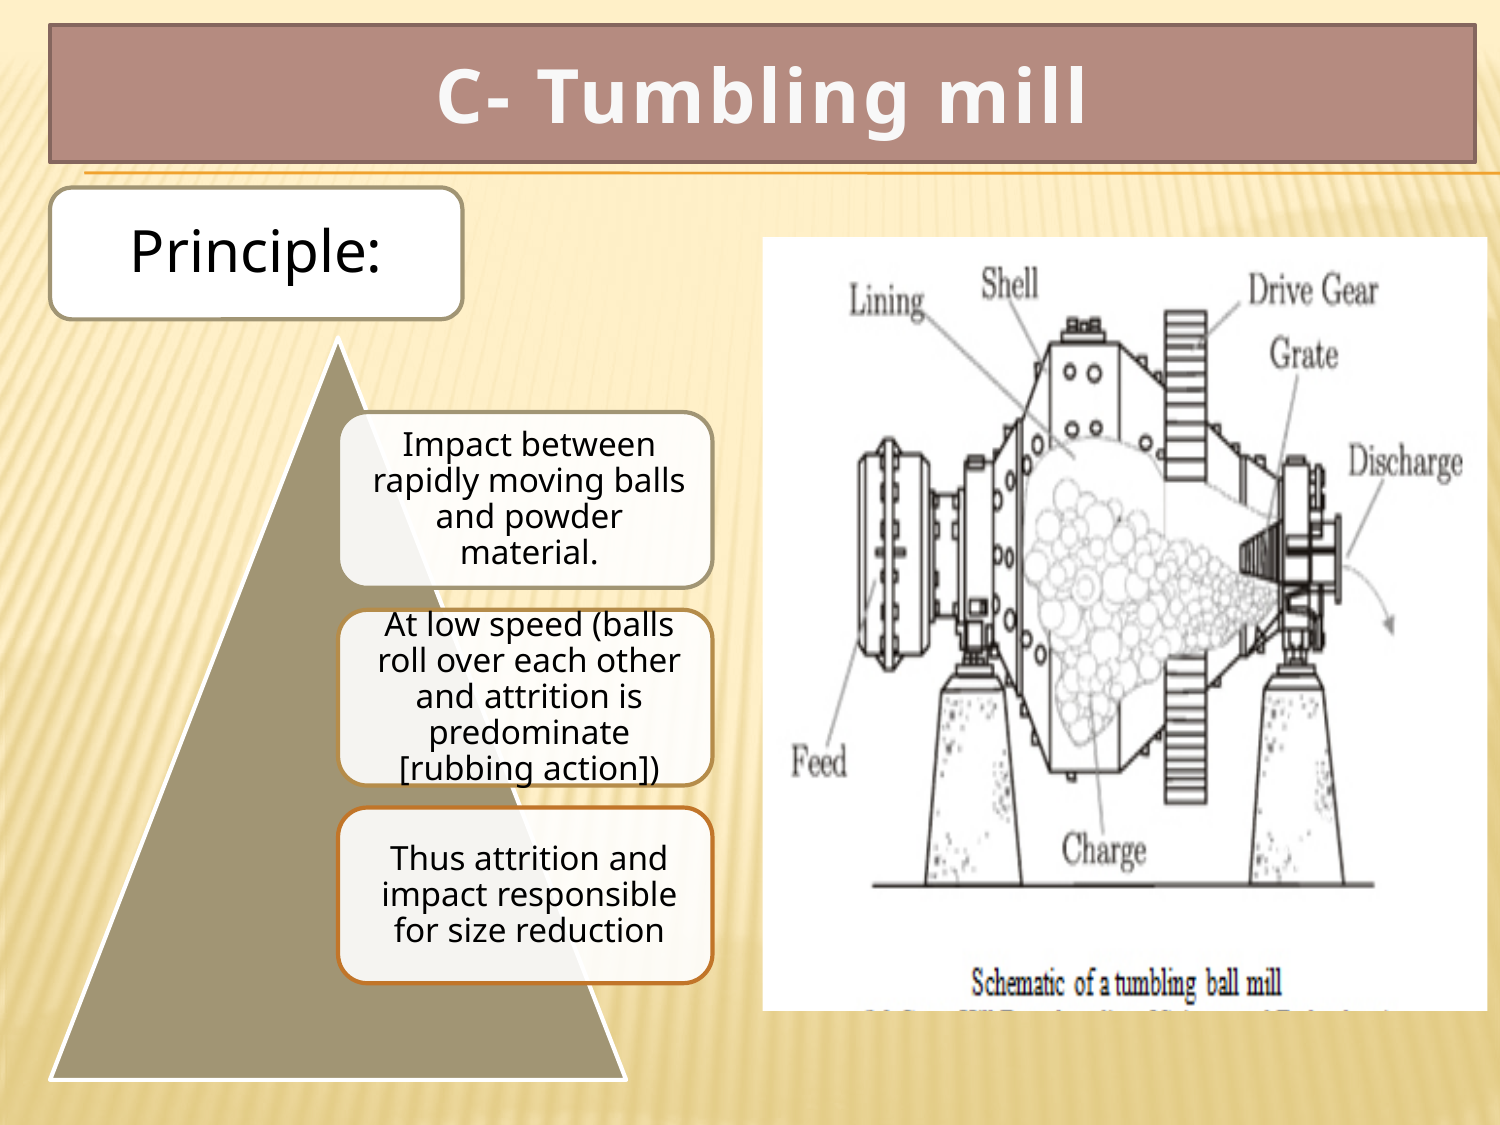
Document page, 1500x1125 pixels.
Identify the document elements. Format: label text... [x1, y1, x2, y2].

title C- Tumbling mill [48, 23, 1477, 164]
picture [762, 237, 1488, 1012]
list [49, 337, 713, 1081]
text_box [49, 187, 463, 320]
